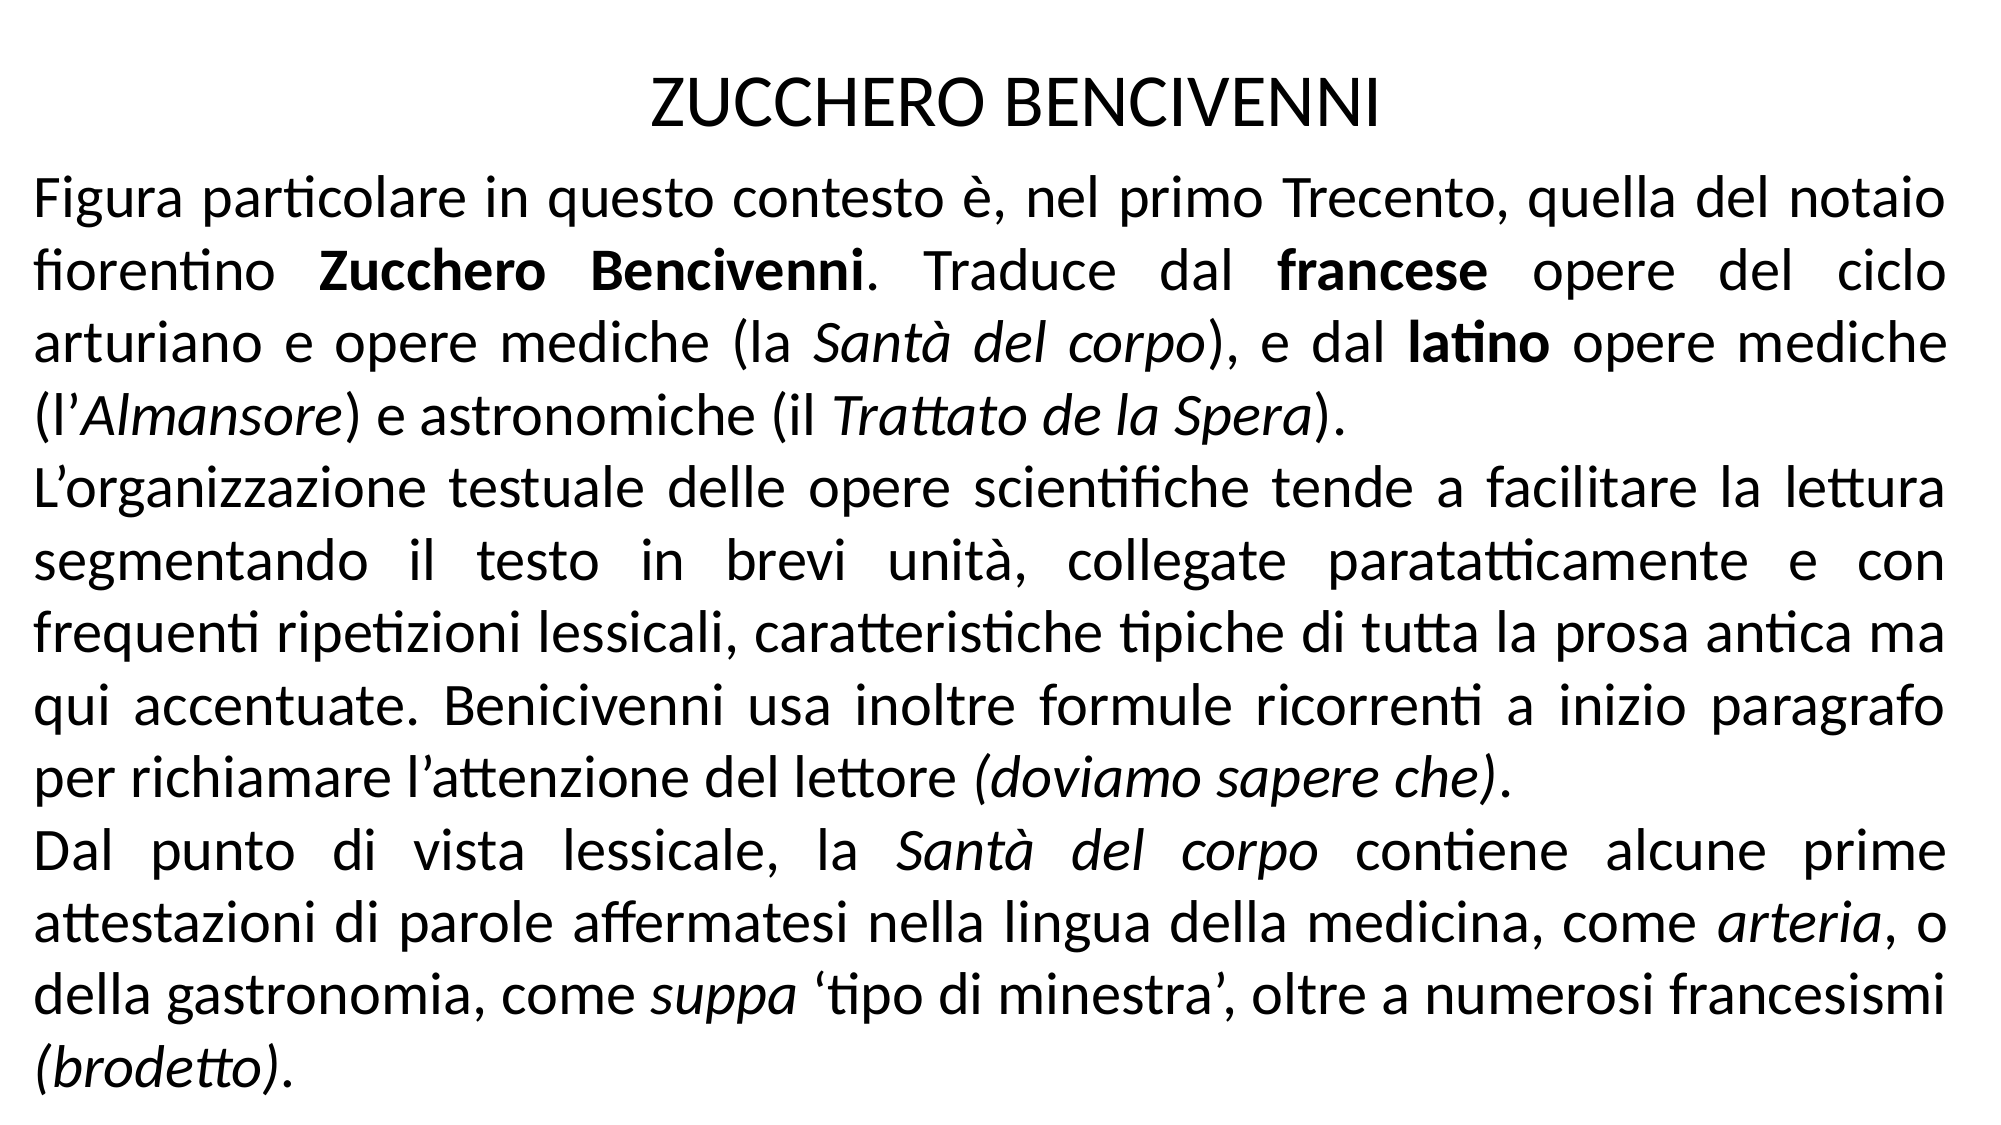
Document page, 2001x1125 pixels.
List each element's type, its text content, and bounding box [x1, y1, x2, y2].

text_box ZUCCHERO BENCIVENNI [70, 43, 1963, 149]
text_box Figura particolare in questo contesto è, nel primo Trecento, quella del notaio fiorentino Zucchero Bencivenni. Traduce dal francese opere del ciclo arturiano e opere mediche (la Santà del corpo), e dal latino opere mediche (l’Almansore) e astronomiche (il Trattato de la Spera). L’organizzazione testuale delle opere scientifiche tende a facilitare la lettura segmentando il testo in brevi unità, collegate paratatticamente e con frequenti ripetizioni lessicali, caratteristiche tipiche di tutta la prosa antica ma qui accentuate. Benicivenni usa inoltre formule ricorrenti a inizio paragrafo per richiamare l’attenzione del lettore (doviamo sapere che). Dal punto di vista lessicale, la Santà del corpo contiene alcune prime attestazioni di parole affermatesi nella lingua della medicina, come arteria, o della gastronomia, come suppa ‘tipo di minestra’, oltre a numerosi francesismi (brodetto). [19, 150, 1963, 1107]
